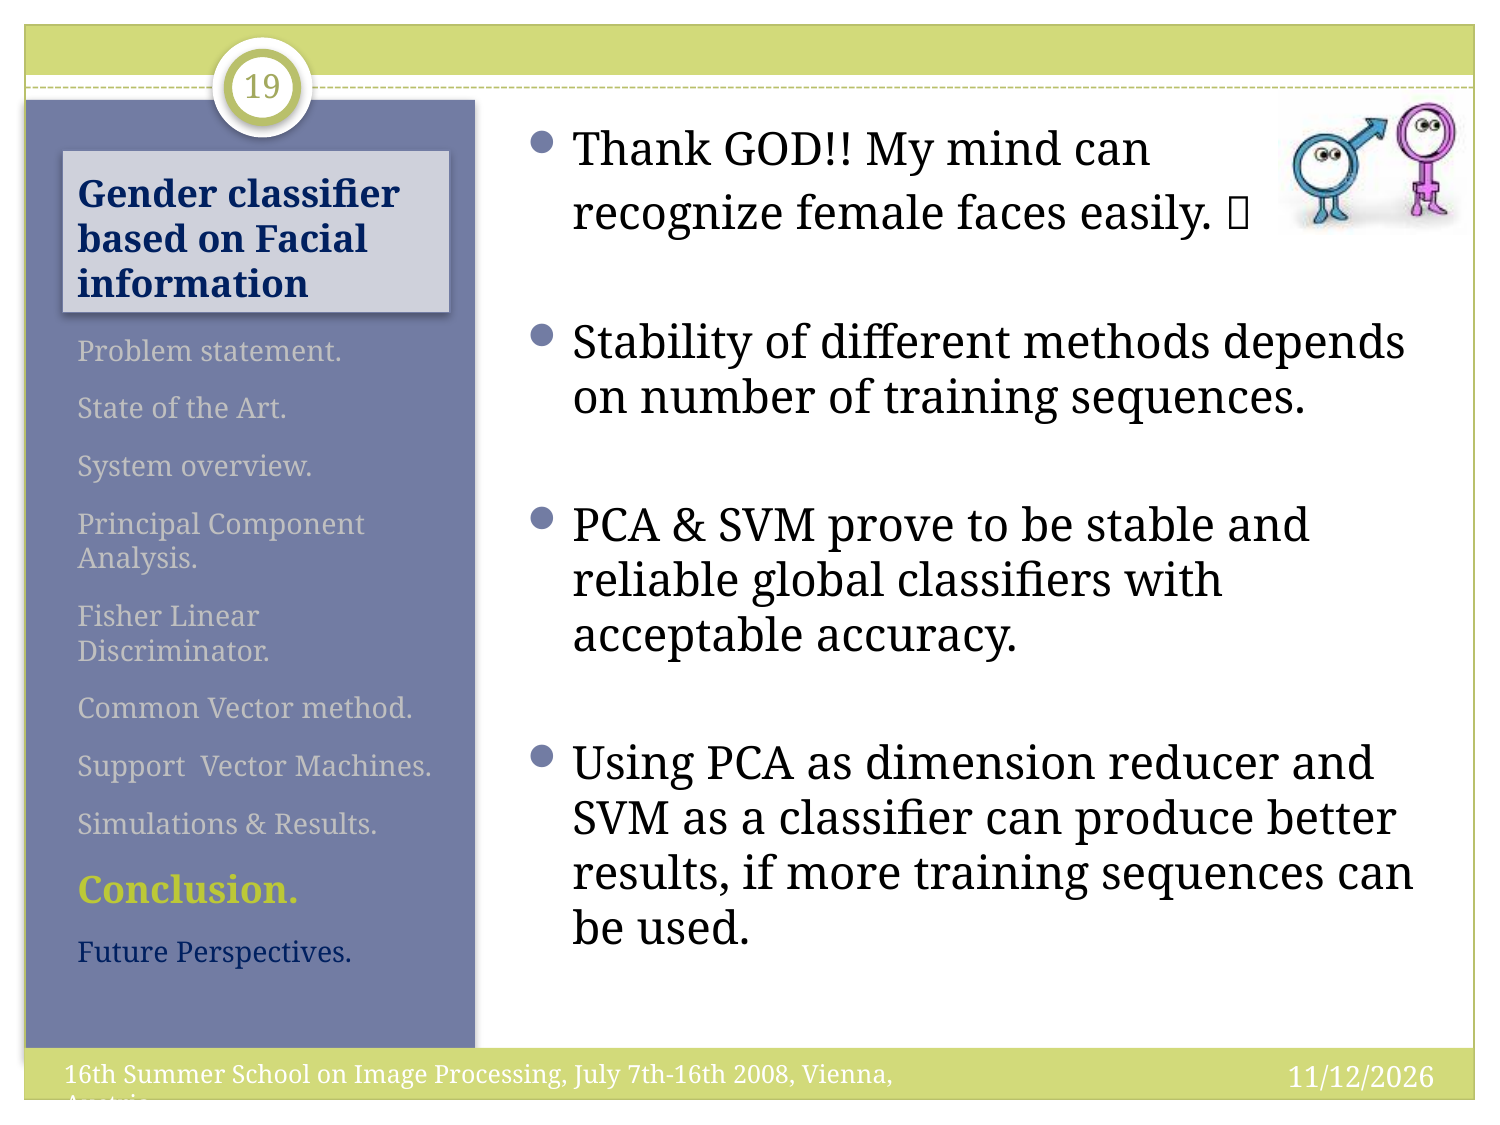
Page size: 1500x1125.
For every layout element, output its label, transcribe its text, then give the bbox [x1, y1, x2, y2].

picture [1277, 90, 1471, 235]
title Gender classifier based on Facial information [62, 149, 451, 313]
slide_number 19 [225, 51, 300, 124]
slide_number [950, 1050, 1450, 1111]
footer 16th Summer School on Image Processing, July 7th-16th 2008, Vienna, Austria. [49, 1051, 1008, 1112]
list Thank GOD!! My mind can recognize female faces easily.  Stability of different methods depends on number of training sequences. PCA & SVM prove to be stable and reliable global classifiers with acceptable accuracy. Using PCA as dimension reducer and SVM as a classifier can produce better results, if more training sequences can be used. [512, 112, 1438, 1000]
list Problem statement. State of the Art. System overview. Principal Component Analysis. Fisher Linear Discriminator. Common Vector method. Support Vector Machines. Simulations & Results. Conclusion. Future Perspectives. [62, 324, 450, 1005]
